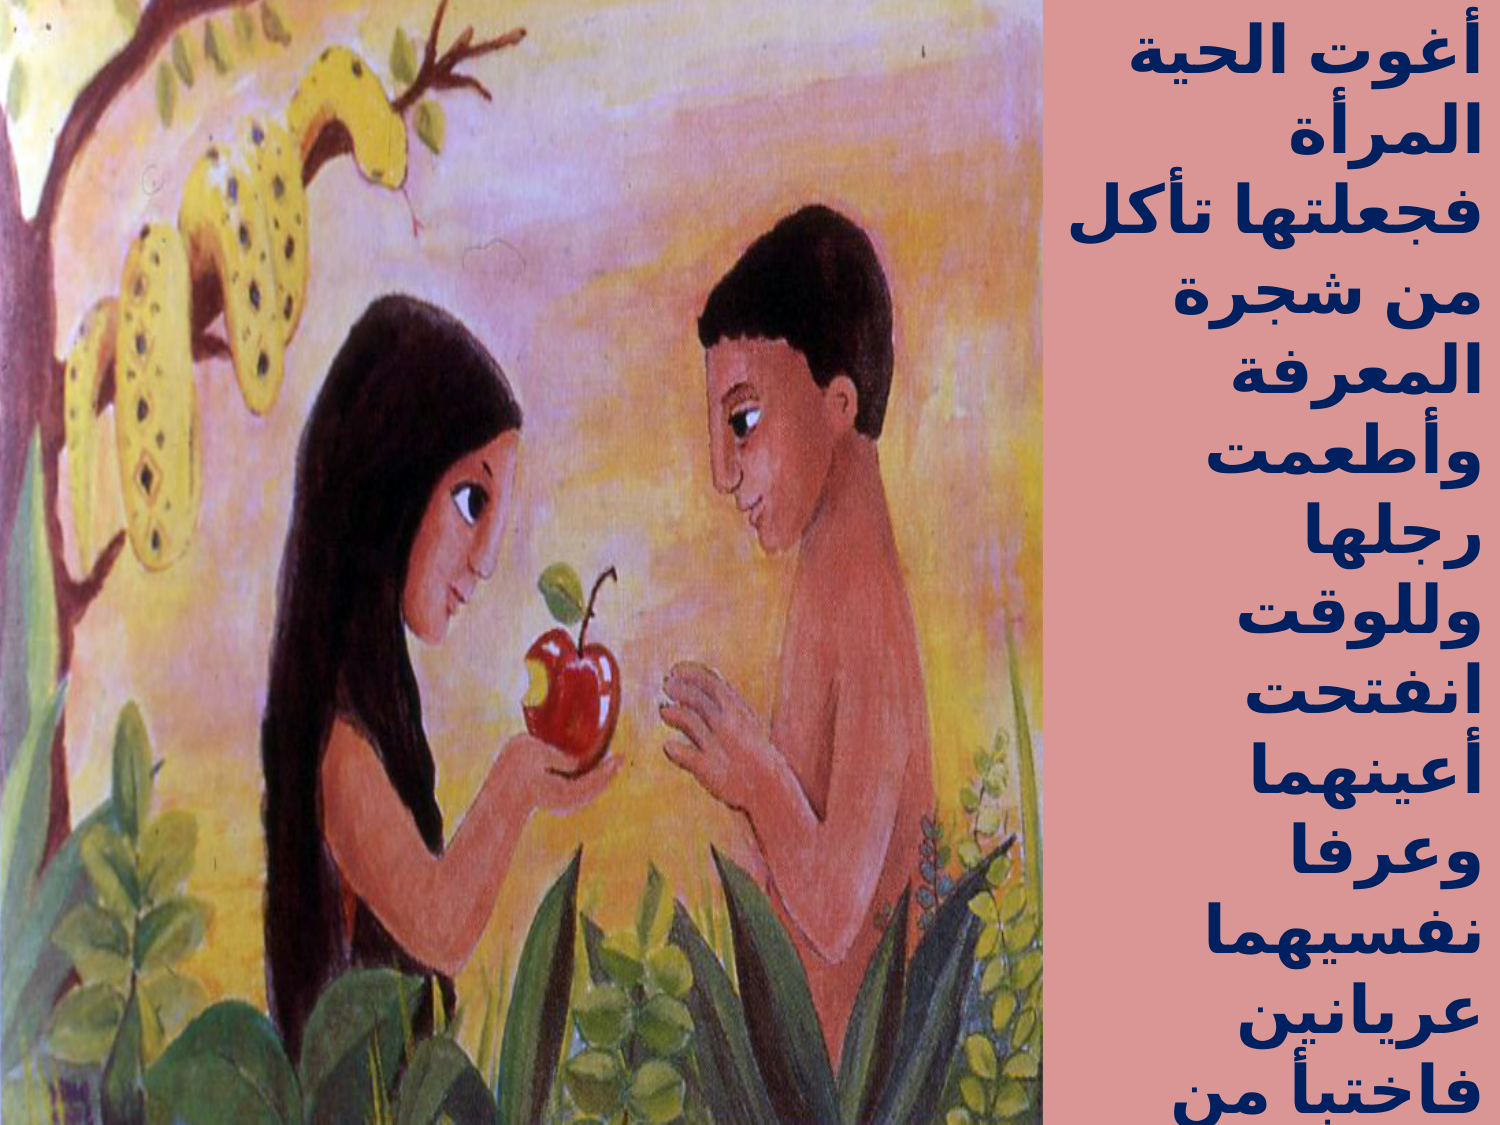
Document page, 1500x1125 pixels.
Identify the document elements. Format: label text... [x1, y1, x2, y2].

text_box أغوت الحية المرأة فجعلتها تأكل من شجرة المعرفة وأطعمت رجلها وللوقت انفتحت أعينهما وعرفا نفسيهما عريانين فاختبأ من وجه الله عندما نادهما. فعرف الله بأنهما أخطأ اتجاهه فطردهما من الجنة بعد أن وعدهما بالمخلص (تك: 3) [1045, 0, 1500, 1125]
picture [0, 0, 1044, 1125]
